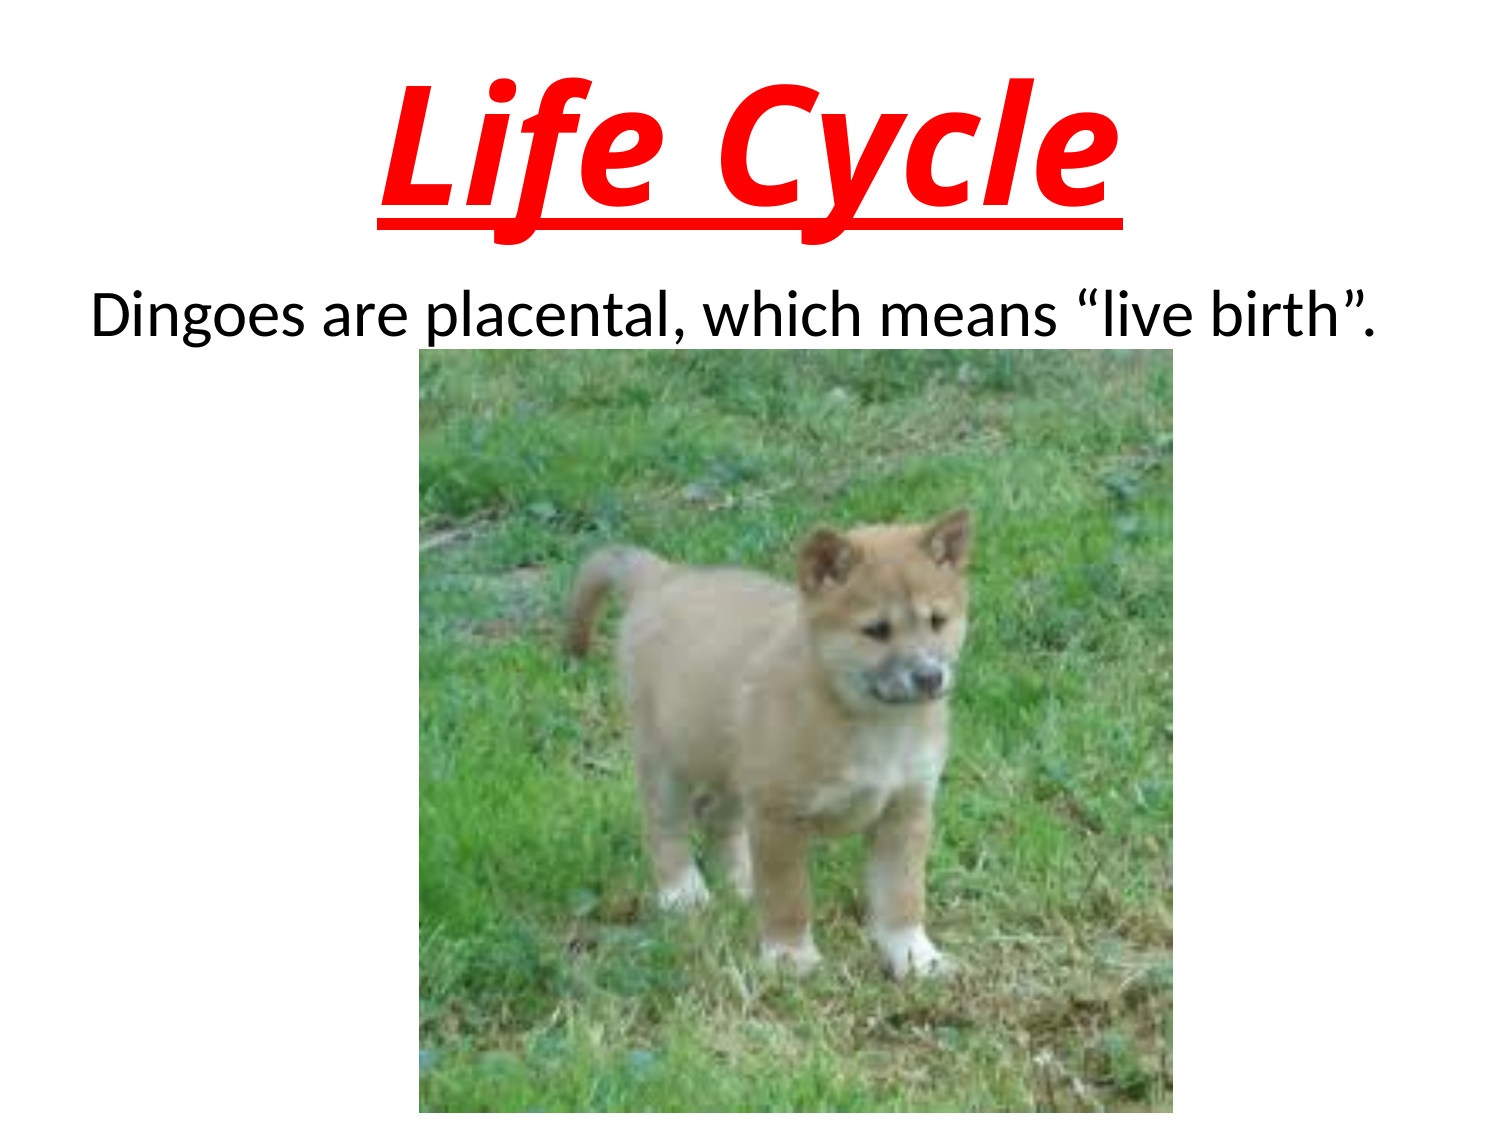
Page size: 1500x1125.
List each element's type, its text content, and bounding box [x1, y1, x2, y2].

picture [418, 349, 1173, 1114]
title Life Cycle [75, 45, 1425, 233]
list Dingoes are placental, which means “live birth”. [75, 262, 1425, 1005]
